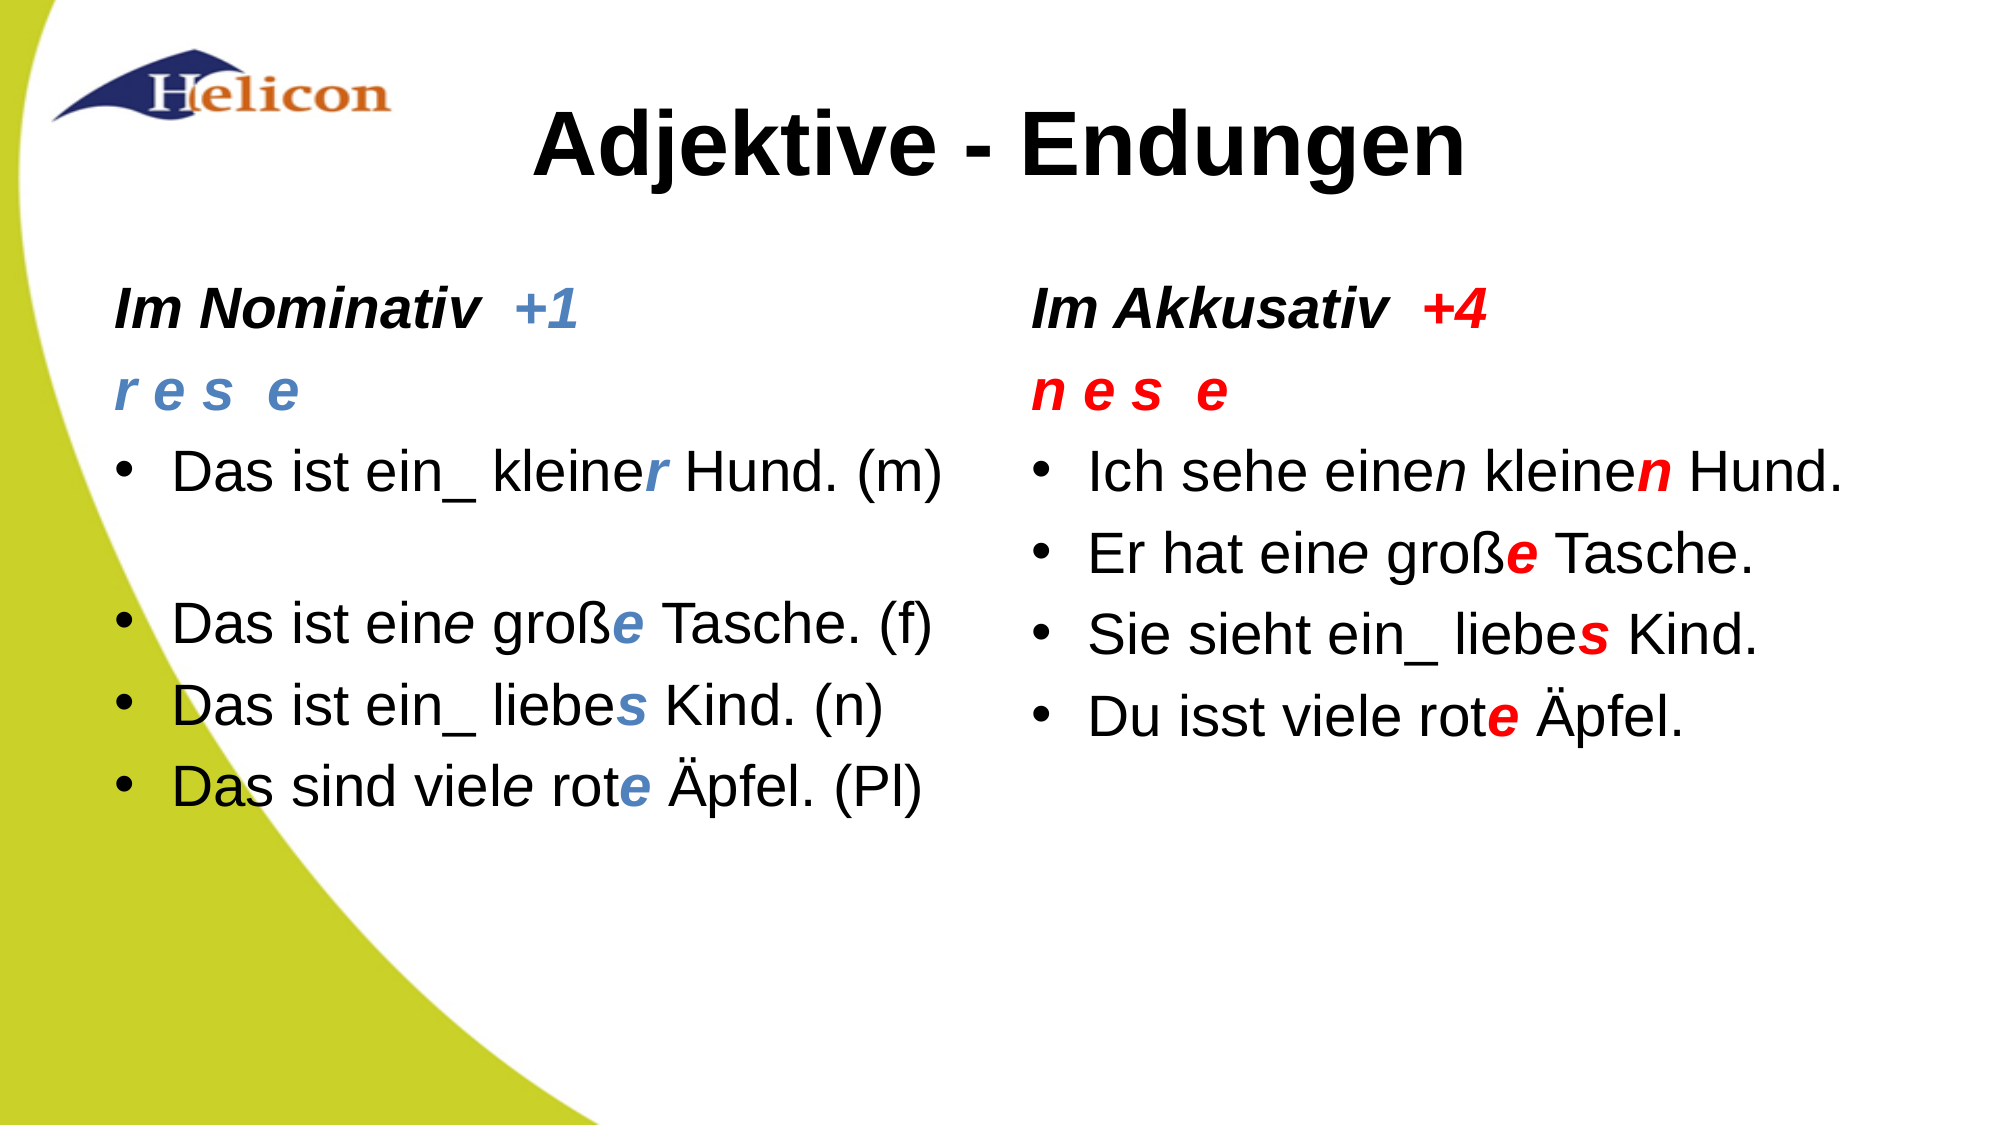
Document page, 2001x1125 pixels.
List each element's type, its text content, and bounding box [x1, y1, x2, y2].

picture [0, 0, 2000, 1125]
list Im Akkusativ +4 n e s e Ich sehe einen kleinen Hund. Er hat eine große Tasche. Sie sieht ein_ liebes Kind. Du isst viele rote Äpfel. [1016, 262, 1900, 1005]
title Adjektive - Endungen [99, 45, 1900, 233]
list Im Nominativ +1 r e s e Das ist ein_ kleiner Hund. (m) Das ist eine große Tasche. (f) Das ist ein_ liebes Kind. (n) Das sind viele rote Äpfel. (Pl) [99, 262, 984, 1005]
